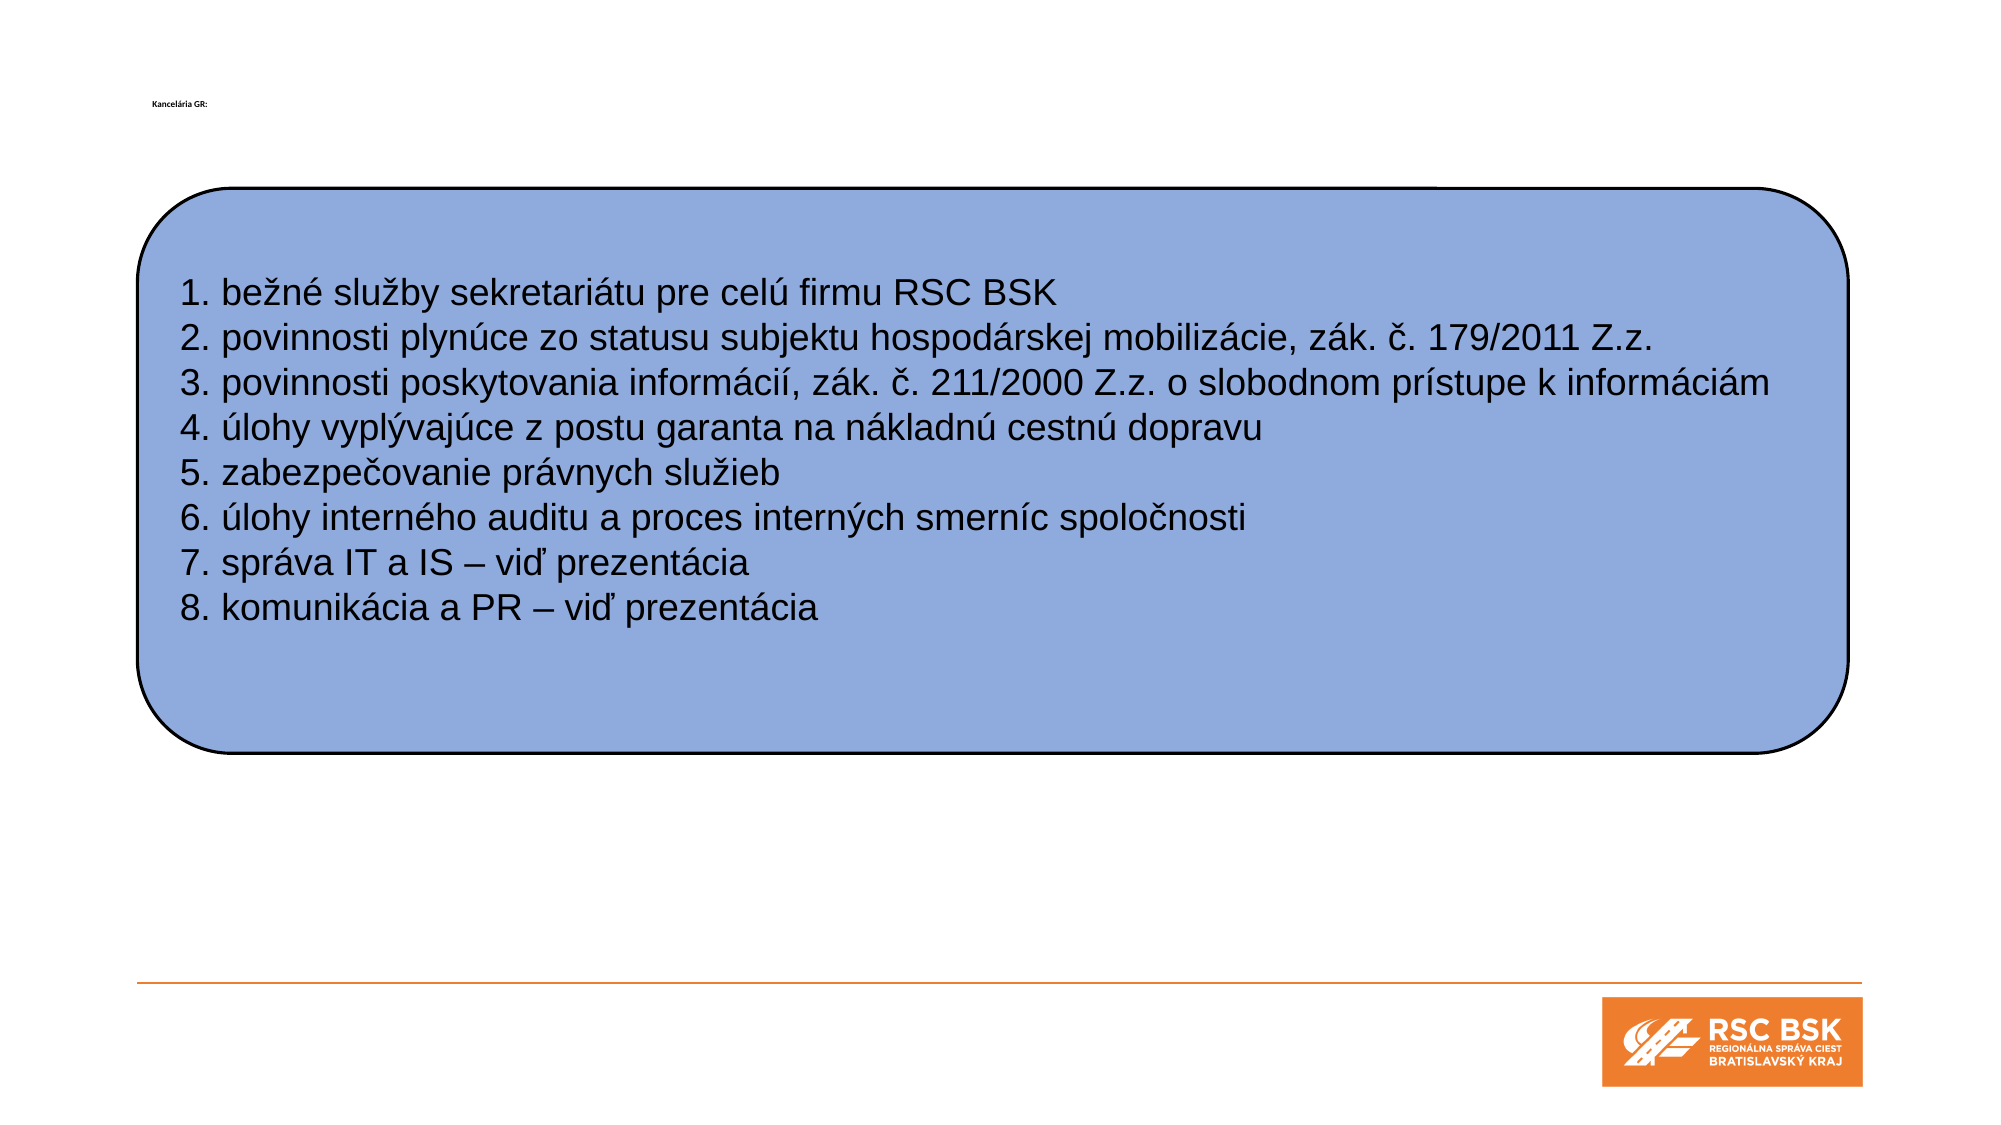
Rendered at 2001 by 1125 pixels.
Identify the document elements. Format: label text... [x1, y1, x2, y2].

title Kancelária GR: [137, 59, 1863, 157]
text_box 1. bežné služby sekretariátu pre celú firmu RSC BSK 2. povinnosti plynúce zo statusu subjektu hospodárskej mobilizácie, zák. č. 179/2011 Z.z. 3. povinnosti poskytovania informácií, zák. č. 211/2000 Z.z. o slobodnom prístupe k informáciám 4. úlohy vyplývajúce z postu garanta na nákladnú cestnú dopravu 5. zabezpečovanie právnych služieb 6. úlohy interného auditu a proces interných smerníc spoločnosti 7. správa IT a IS – viď prezentácia 8. komunikácia a PR – viď prezentácia [136, 187, 1850, 755]
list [1602, 997, 1863, 1087]
